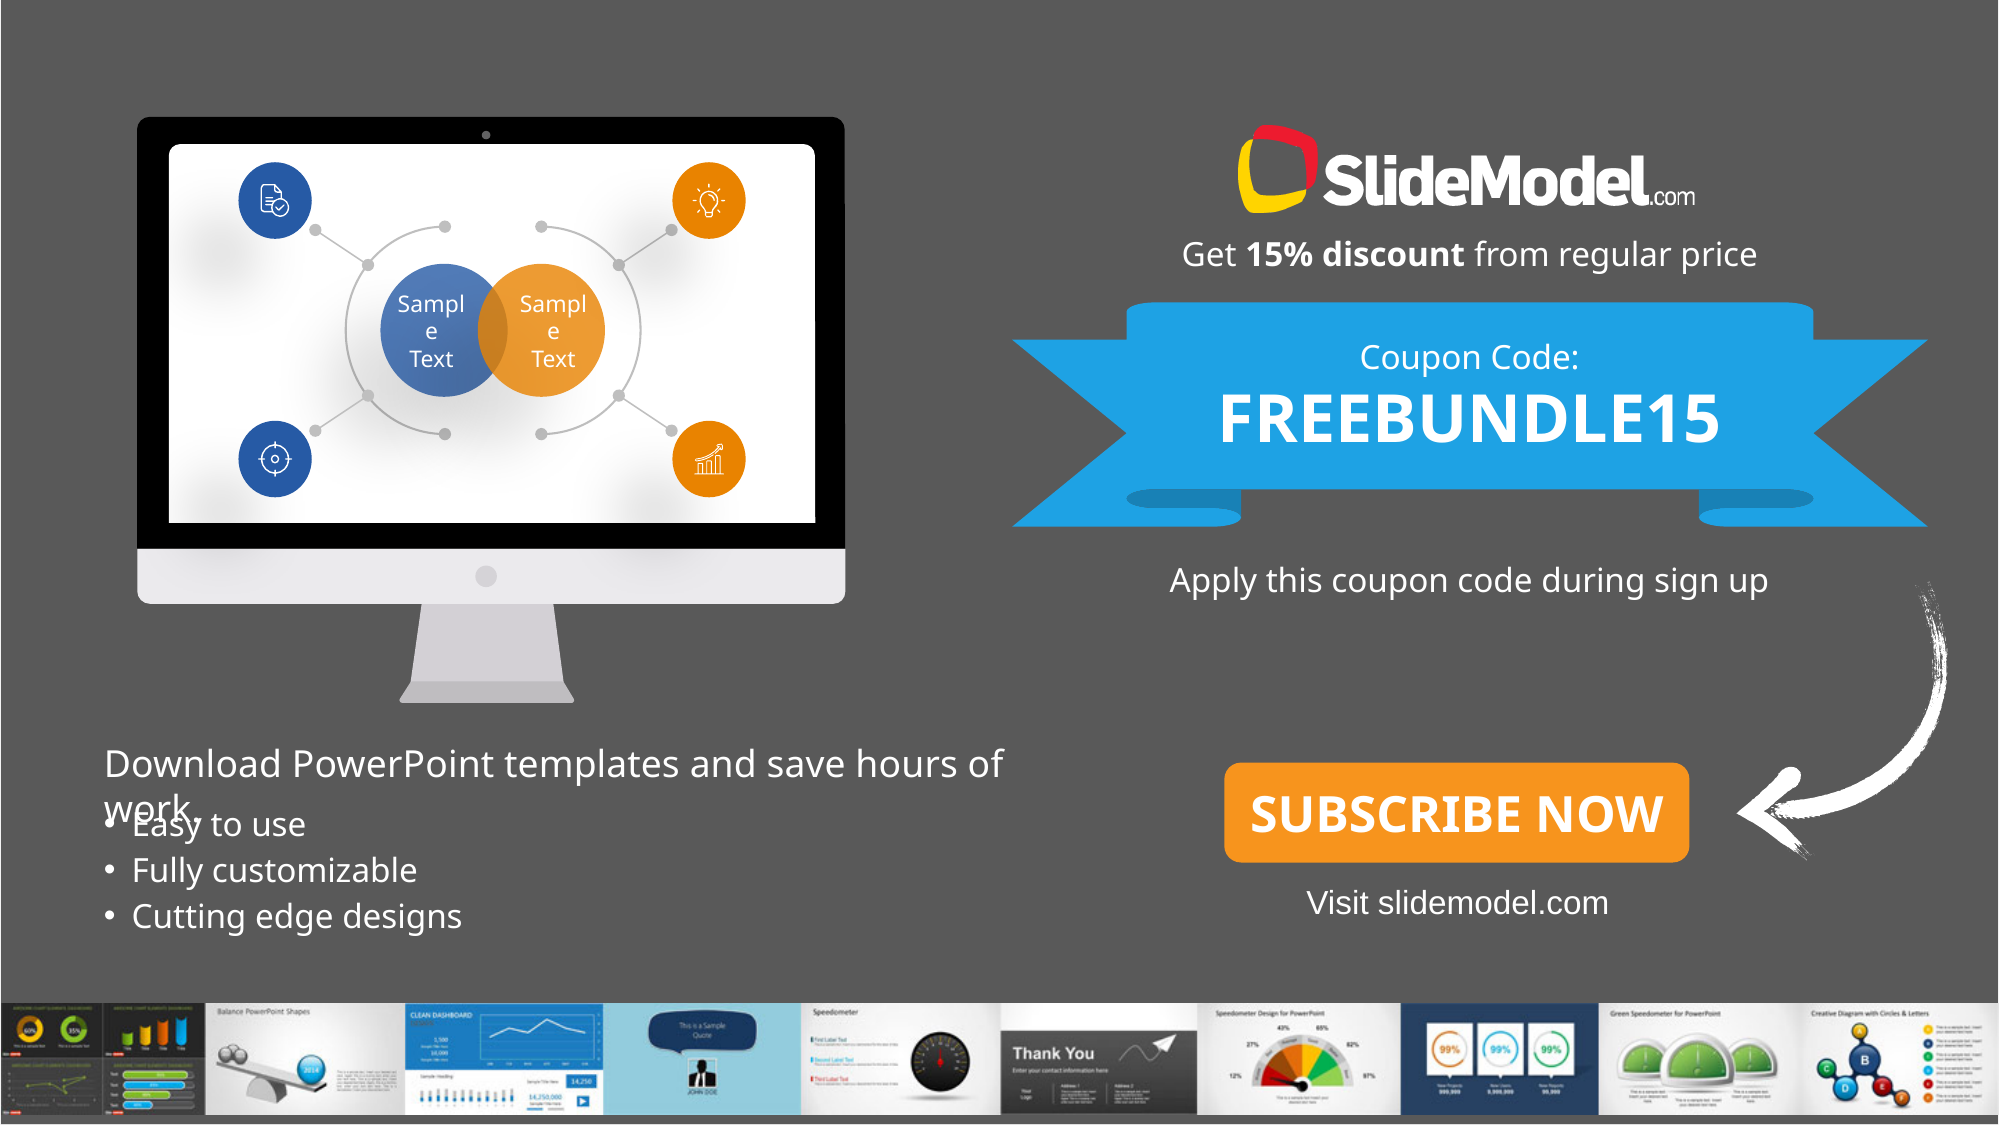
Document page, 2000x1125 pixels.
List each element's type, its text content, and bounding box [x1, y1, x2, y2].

text_box Coupon Code: FREEBUNDLE15 [1173, 328, 1767, 464]
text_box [238, 161, 746, 498]
text_box [1928, 587, 1937, 601]
text_box Visit slidemodel.com [1247, 874, 1669, 928]
text_box SUBSCRIBE NOW [1222, 760, 1692, 865]
picture [1237, 125, 1695, 213]
text_box Apply this coupon code during sign up [1129, 551, 1811, 607]
text_box Download PowerPoint templates and save hours of work. [88, 732, 1059, 838]
text_box Easy to use Fully customizable Cutting edge designs [88, 838, 863, 943]
picture [0, 1003, 1999, 1115]
text_box [0, 0, 2000, 1003]
text_box Get 15% discount from regular price [1058, 225, 1882, 281]
text_box [1736, 594, 1948, 861]
text_box [1012, 302, 1928, 527]
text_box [136, 116, 846, 704]
